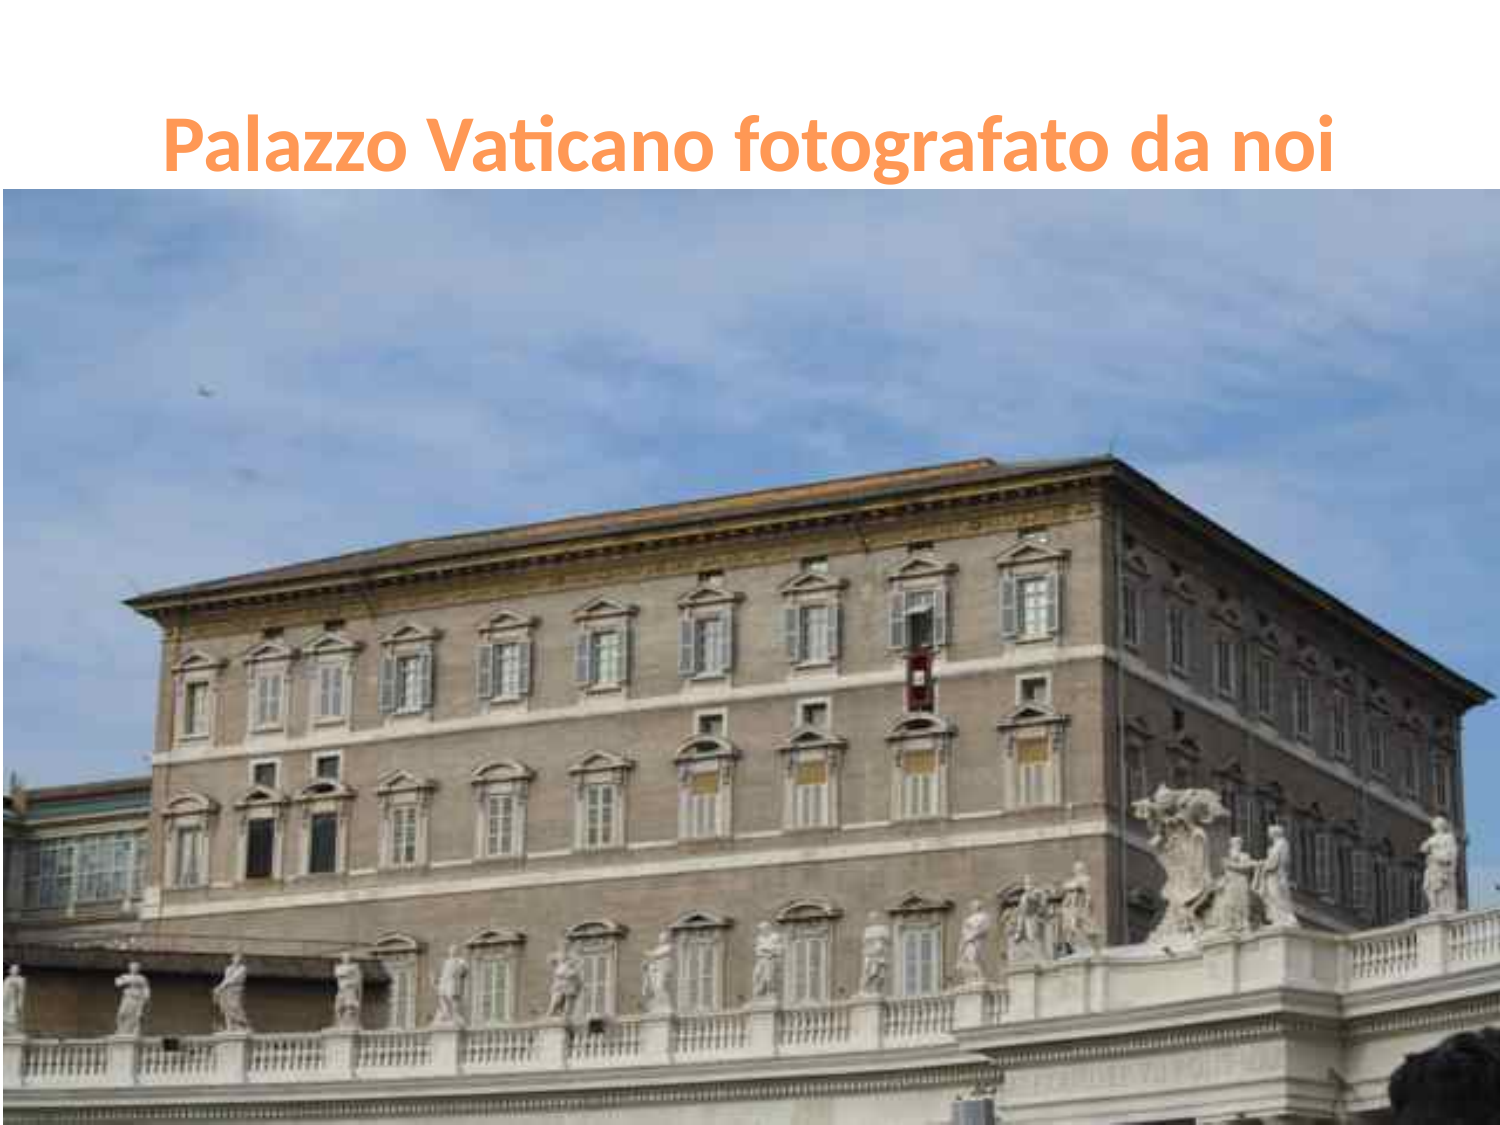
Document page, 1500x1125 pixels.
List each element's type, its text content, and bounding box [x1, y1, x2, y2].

title Palazzo Vaticano fotografato da noi [75, 45, 1425, 188]
picture [2, 189, 1500, 1125]
